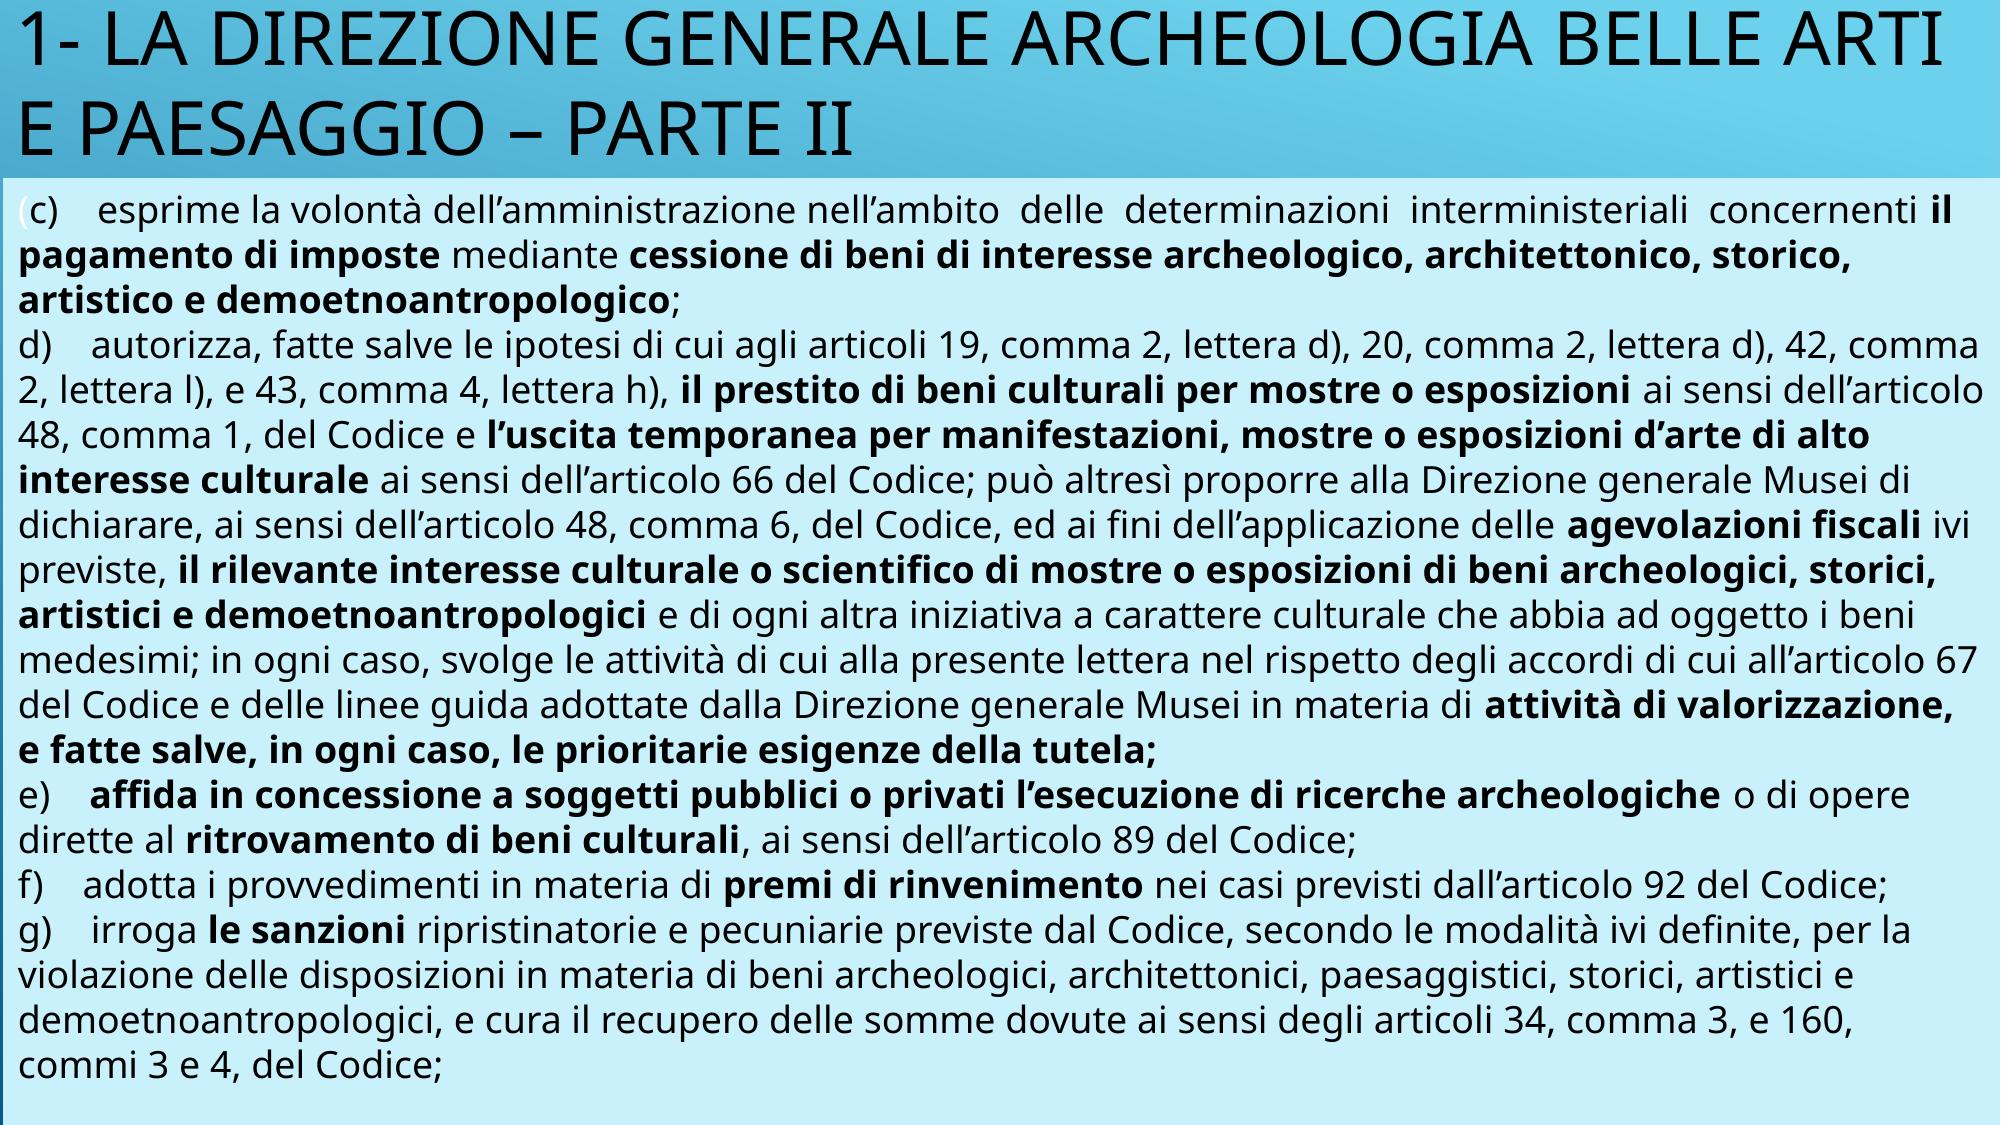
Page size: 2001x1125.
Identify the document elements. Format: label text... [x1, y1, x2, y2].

title 1- LA DIREZIONE GENERALE ARCHEOLOGIA BELLE ARTI E PAESAGGIO – parte II [0, 0, 2000, 179]
text_box (c) esprime la volontà dell’amministrazione nell’ambito delle determinazioni interministeriali concernenti il pagamento di imposte mediante cessione di beni di interesse archeologico, architettonico, storico, artistico e demoetnoantropologico; d) autorizza, fatte salve le ipotesi di cui agli articoli 19, comma 2, lettera d), 20, comma 2, lettera d), 42, comma 2, lettera l), e 43, comma 4, lettera h), il prestito di beni culturali per mostre o esposizioni ai sensi dell’articolo 48, comma 1, del Codice e l’uscita temporanea per manifestazioni, mostre o esposizioni d’arte di alto interesse culturale ai sensi dell’articolo 66 del Codice; può altresì proporre alla Direzione generale Musei di dichiarare, ai sensi dell’articolo 48, comma 6, del Codice, ed ai fini dell’applicazione delle agevolazioni fiscali ivi previste, il rilevante interesse culturale o scientifico di mostre o esposizioni di beni archeologici, storici, artistici e demoetnoantropologici e di ogni altra iniziativa a carattere culturale che abbia ad oggetto i beni medesimi; in ogni caso, svolge le attività di cui alla presente lettera nel rispetto degli accordi di cui all’articolo 67 del Codice e delle linee guida adottate dalla Direzione generale Musei in materia di attività di valorizzazione, e fatte salve, in ogni caso, le prioritarie esigenze della tutela; e) affida in concessione a soggetti pubblici o privati l’esecuzione di ricerche archeologiche o di opere dirette al ritrovamento di beni culturali, ai sensi dell’articolo 89 del Codice; f) adotta i provvedimenti in materia di premi di rinvenimento nei casi previsti dall’articolo 92 del Codice; g) irroga le sanzioni ripristinatorie e pecuniarie previste dal Codice, secondo le modalità ivi definite, per la violazione delle disposizioni in materia di beni archeologici, architettonici, paesaggistici, storici, artistici e demoetnoantropologici, e cura il recupero delle somme dovute ai sensi degli articoli 34, comma 3, e 160, commi 3 e 4, del Codice; [3, 178, 2000, 1125]
